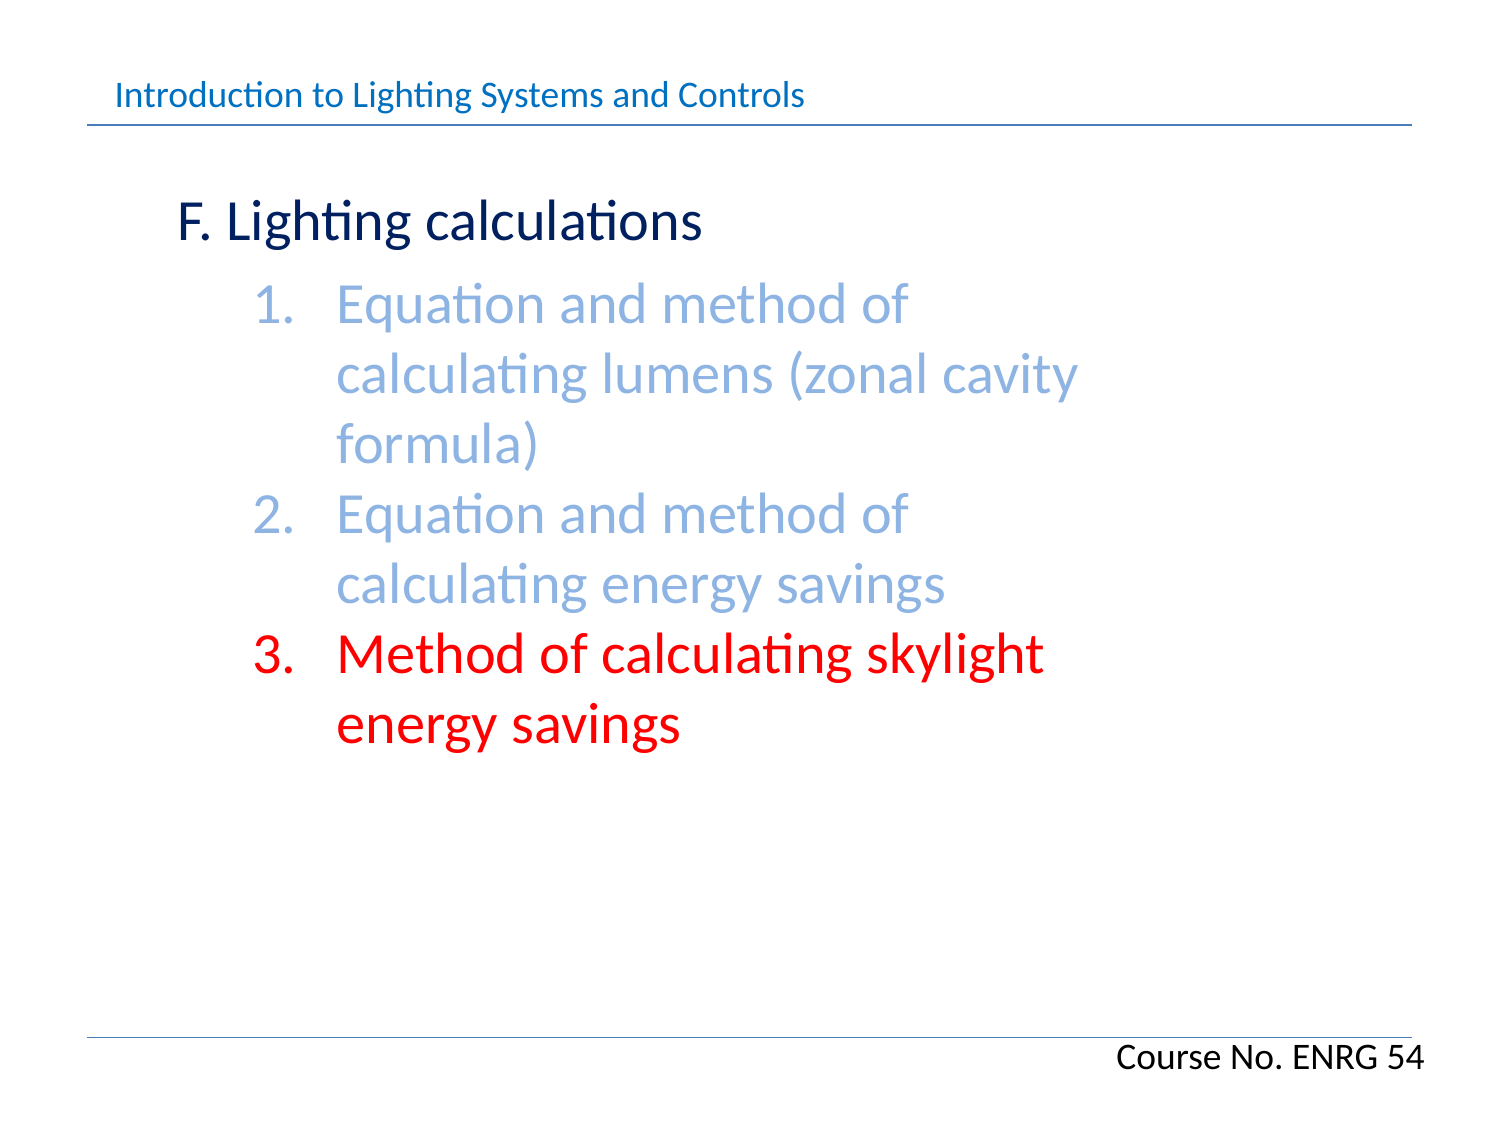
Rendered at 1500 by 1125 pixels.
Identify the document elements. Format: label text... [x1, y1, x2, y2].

text_box F. Lighting calculations Equation and method of calculating lumens (zonal cavity formula) Equation and method of calculating energy savings Method of calculating skylight energy savings [162, 174, 1163, 927]
text_box Introduction to Lighting Systems and Controls [99, 62, 838, 123]
text_box Course No. ENRG 54 [1101, 1024, 1441, 1085]
